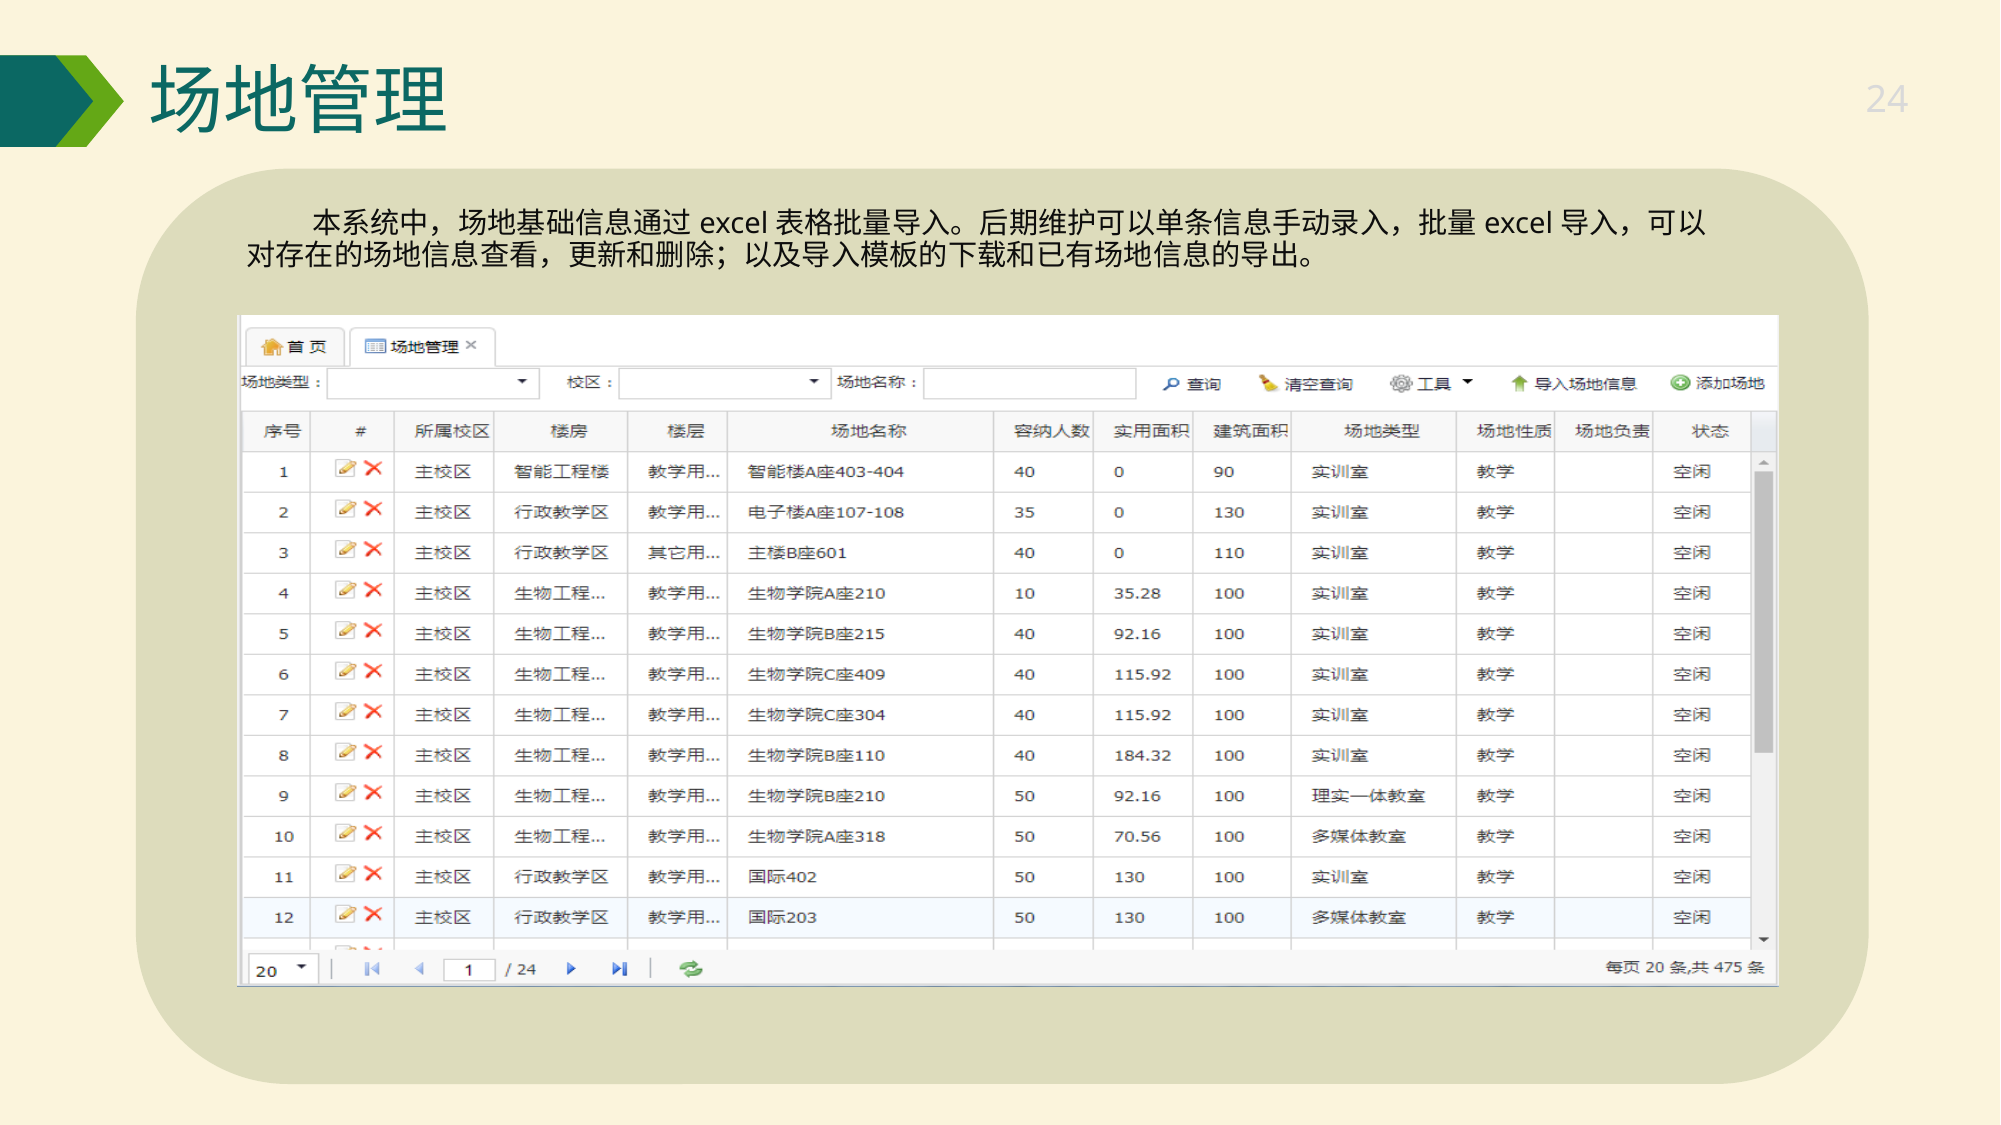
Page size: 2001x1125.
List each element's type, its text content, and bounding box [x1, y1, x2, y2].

picture [237, 315, 1779, 987]
list 场地管理 [133, 55, 1427, 147]
text_box [135, 168, 1869, 1085]
list 本系统中，场地基础信息通过excel表格批量导入。后期维护可以单条信息手动录入，批量excel导入，可以对存在的场地信息查看，更新和删除；以及导入模板的下载和已有场地信息的导出。 [231, 201, 1749, 311]
